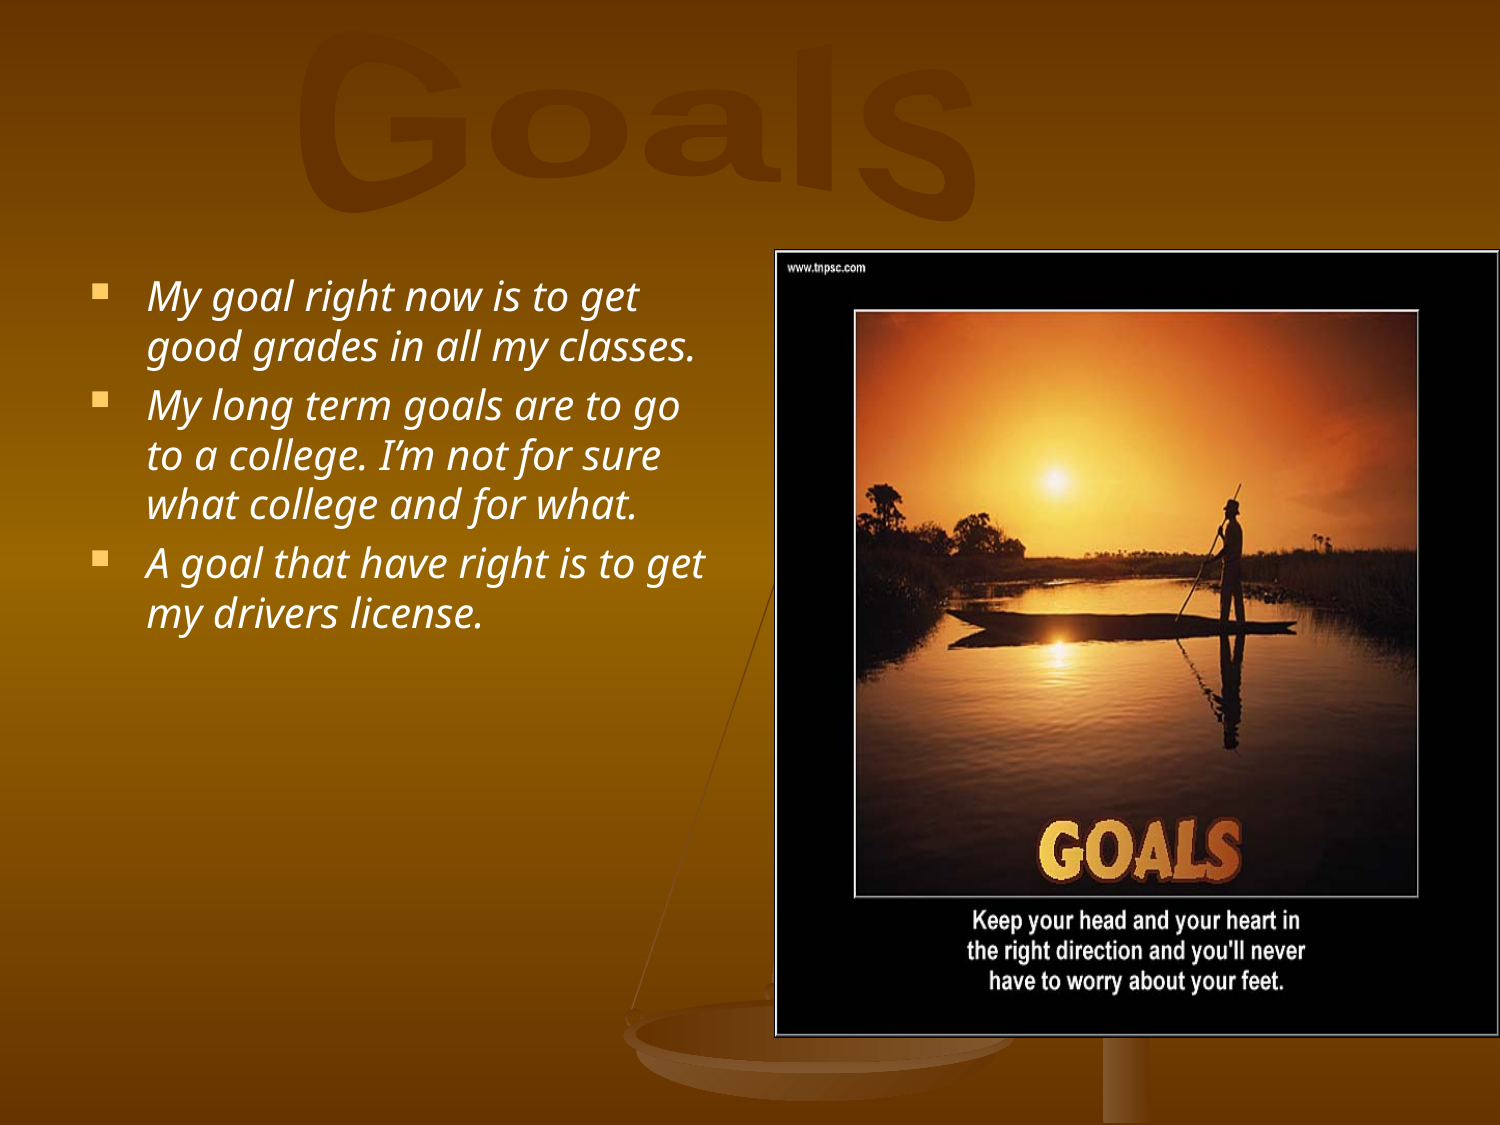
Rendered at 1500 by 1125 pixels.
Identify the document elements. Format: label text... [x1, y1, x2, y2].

list My goal right now is to get good grades in all my classes. My long term goals are to go to a college. I’m not for sure what college and for what. A goal that have right is to get my drivers license. [74, 262, 737, 1006]
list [774, 249, 1500, 1038]
